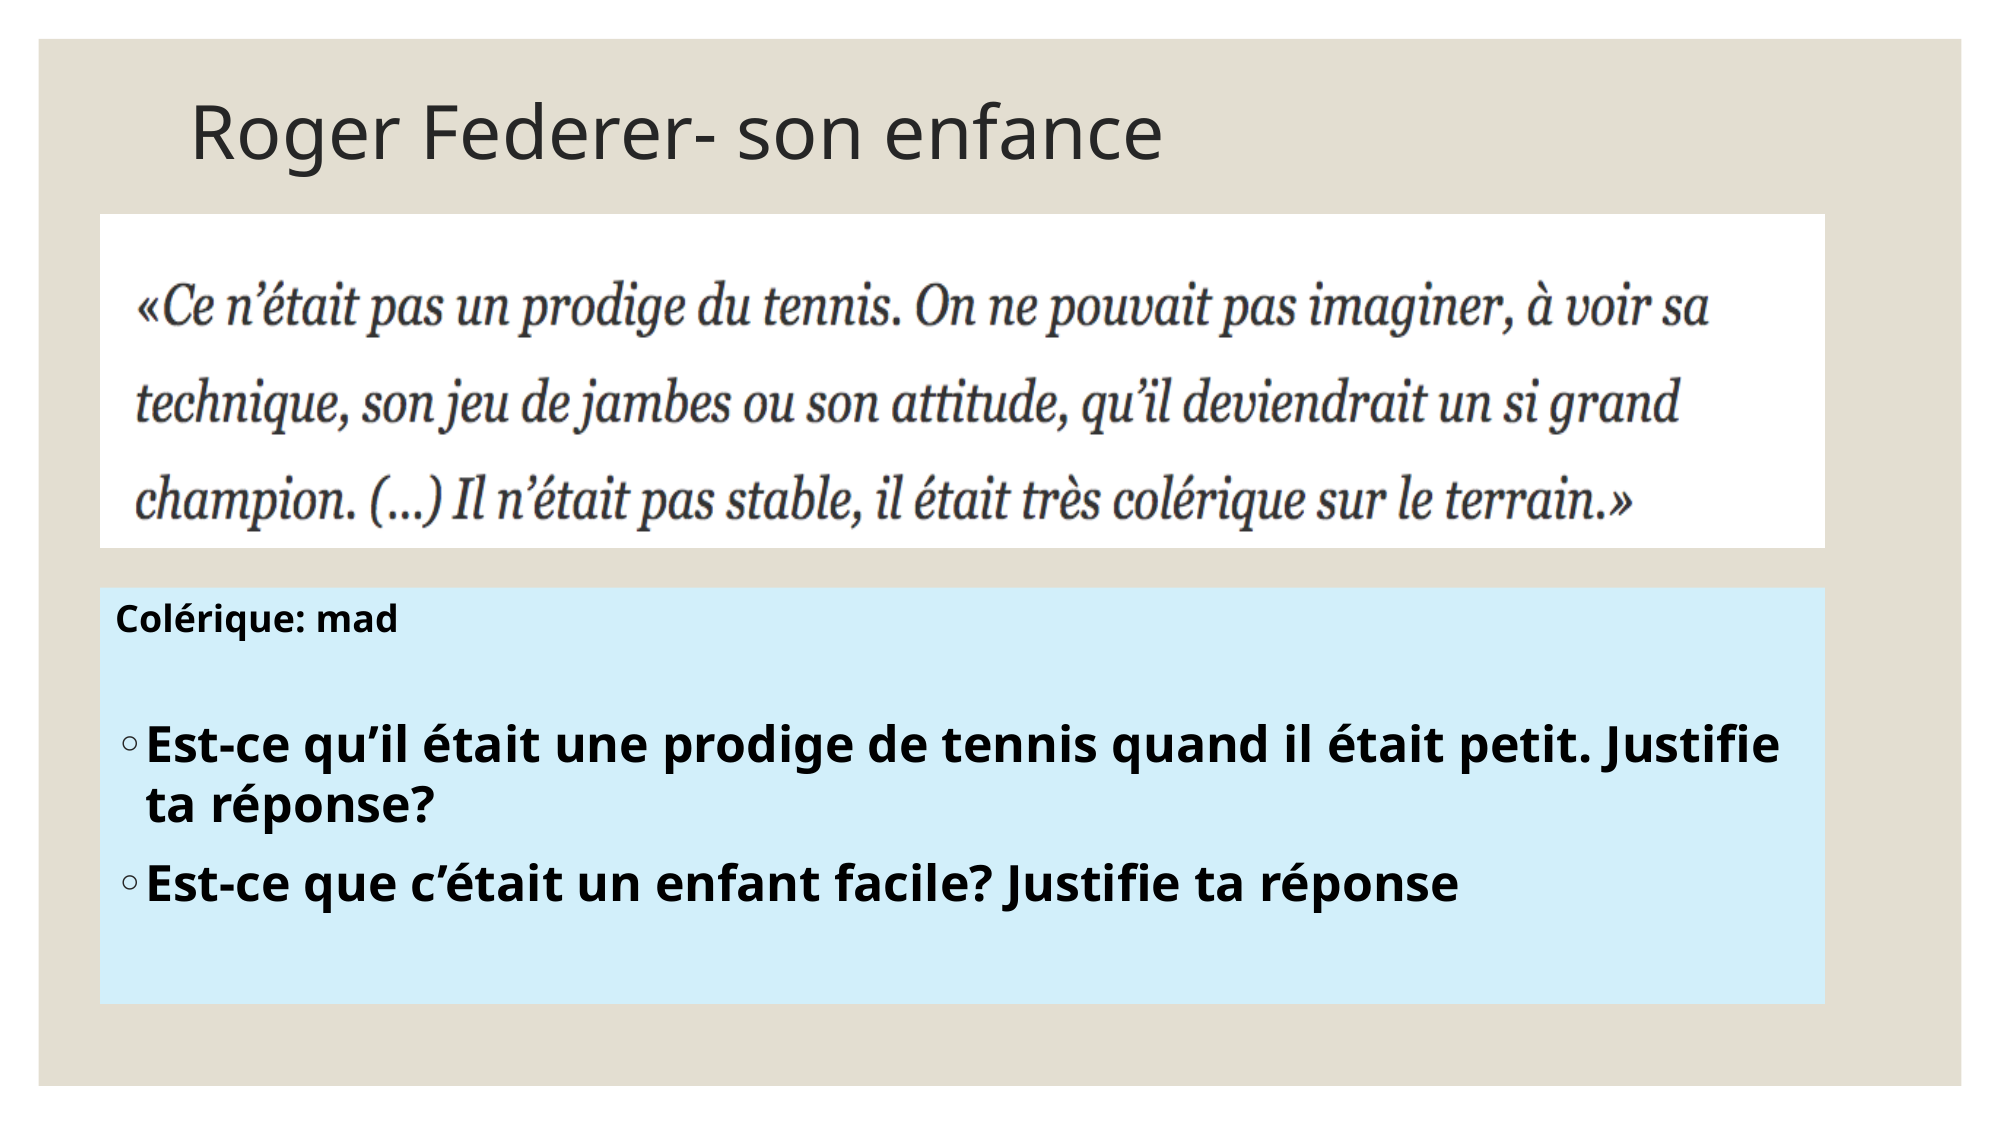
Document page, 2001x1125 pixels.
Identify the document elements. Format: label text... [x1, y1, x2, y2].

title Roger Federer- son enfance [174, 22, 1825, 209]
text_box Colérique: mad Est-ce qu’il était une prodige de tennis quand il était petit. Justifie ta réponse? Est-ce que c’était un enfant facile? Justifie ta réponse [100, 587, 1825, 1004]
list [100, 213, 1825, 548]
